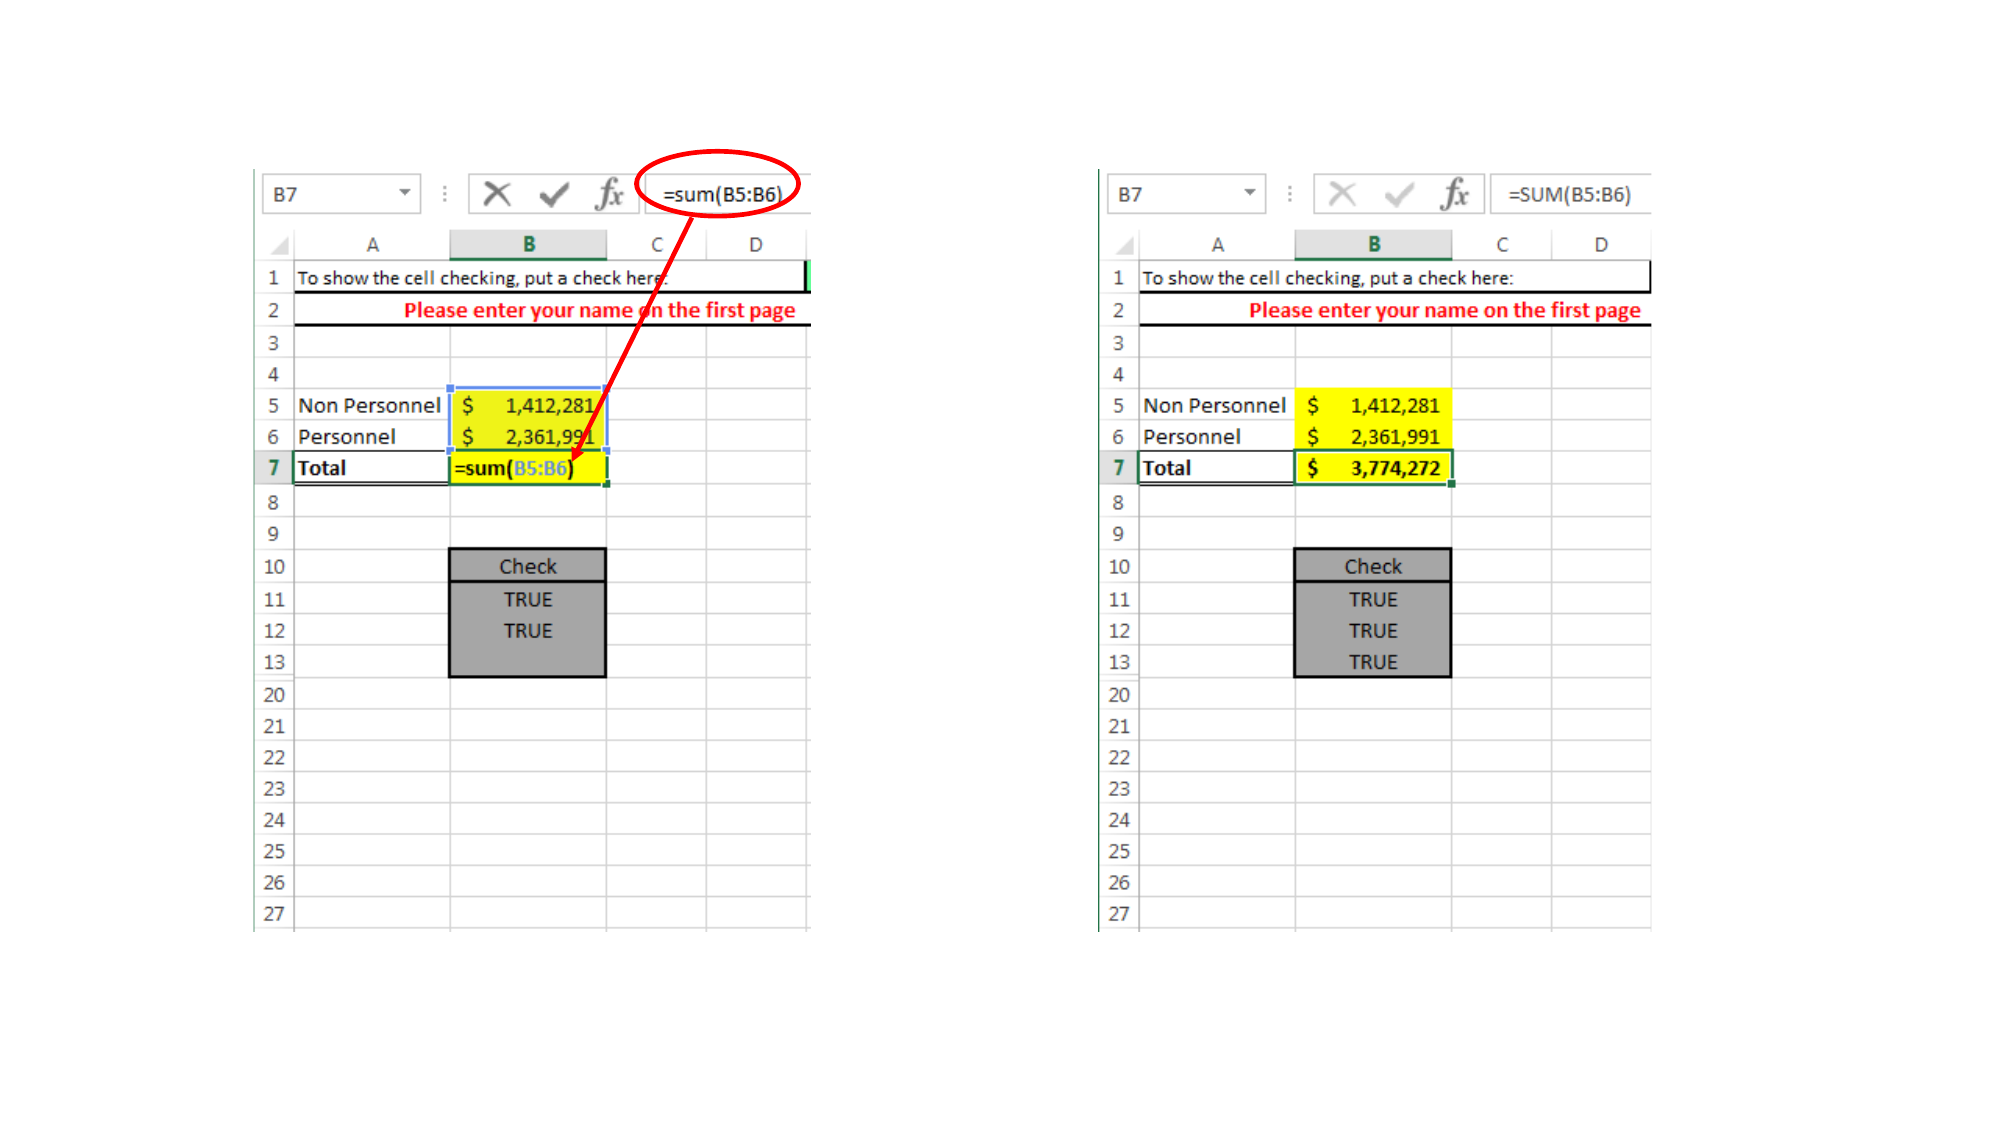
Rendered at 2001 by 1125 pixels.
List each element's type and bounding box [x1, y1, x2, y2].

picture [1098, 169, 1652, 932]
text_box [571, 217, 692, 463]
list [253, 169, 811, 932]
text_box [643, 150, 792, 169]
